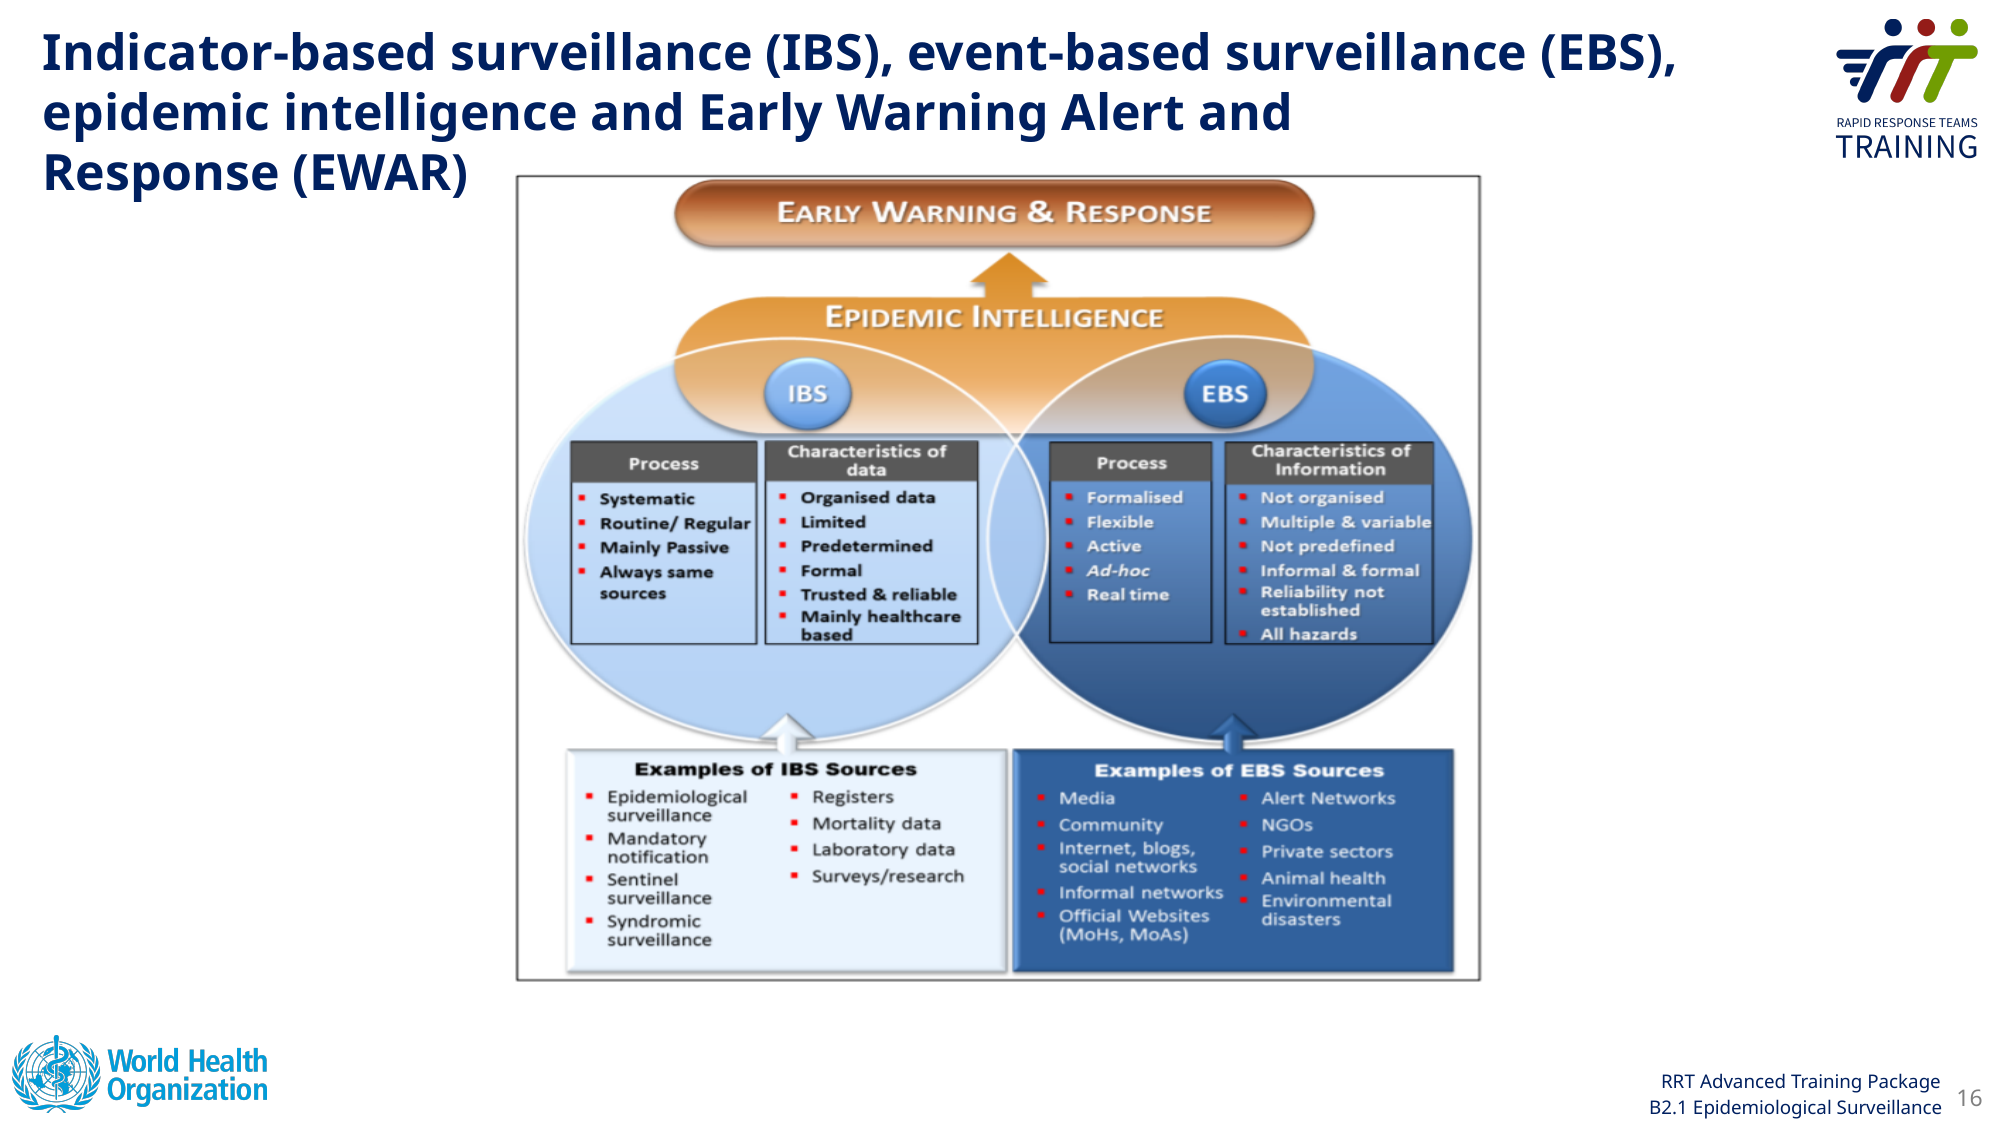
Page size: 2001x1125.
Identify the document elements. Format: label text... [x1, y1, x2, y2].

picture [508, 172, 1492, 990]
picture [12, 1083, 48, 1113]
text_box Indicator-based surveillance (IBS), event-based surveillance (EBS), epidemic intelligence and Early Warning Alert and Response (EWAR) [35, 13, 1722, 208]
picture [58, 1050, 64, 1058]
picture [12, 1035, 267, 1113]
picture [1835, 19, 1978, 167]
